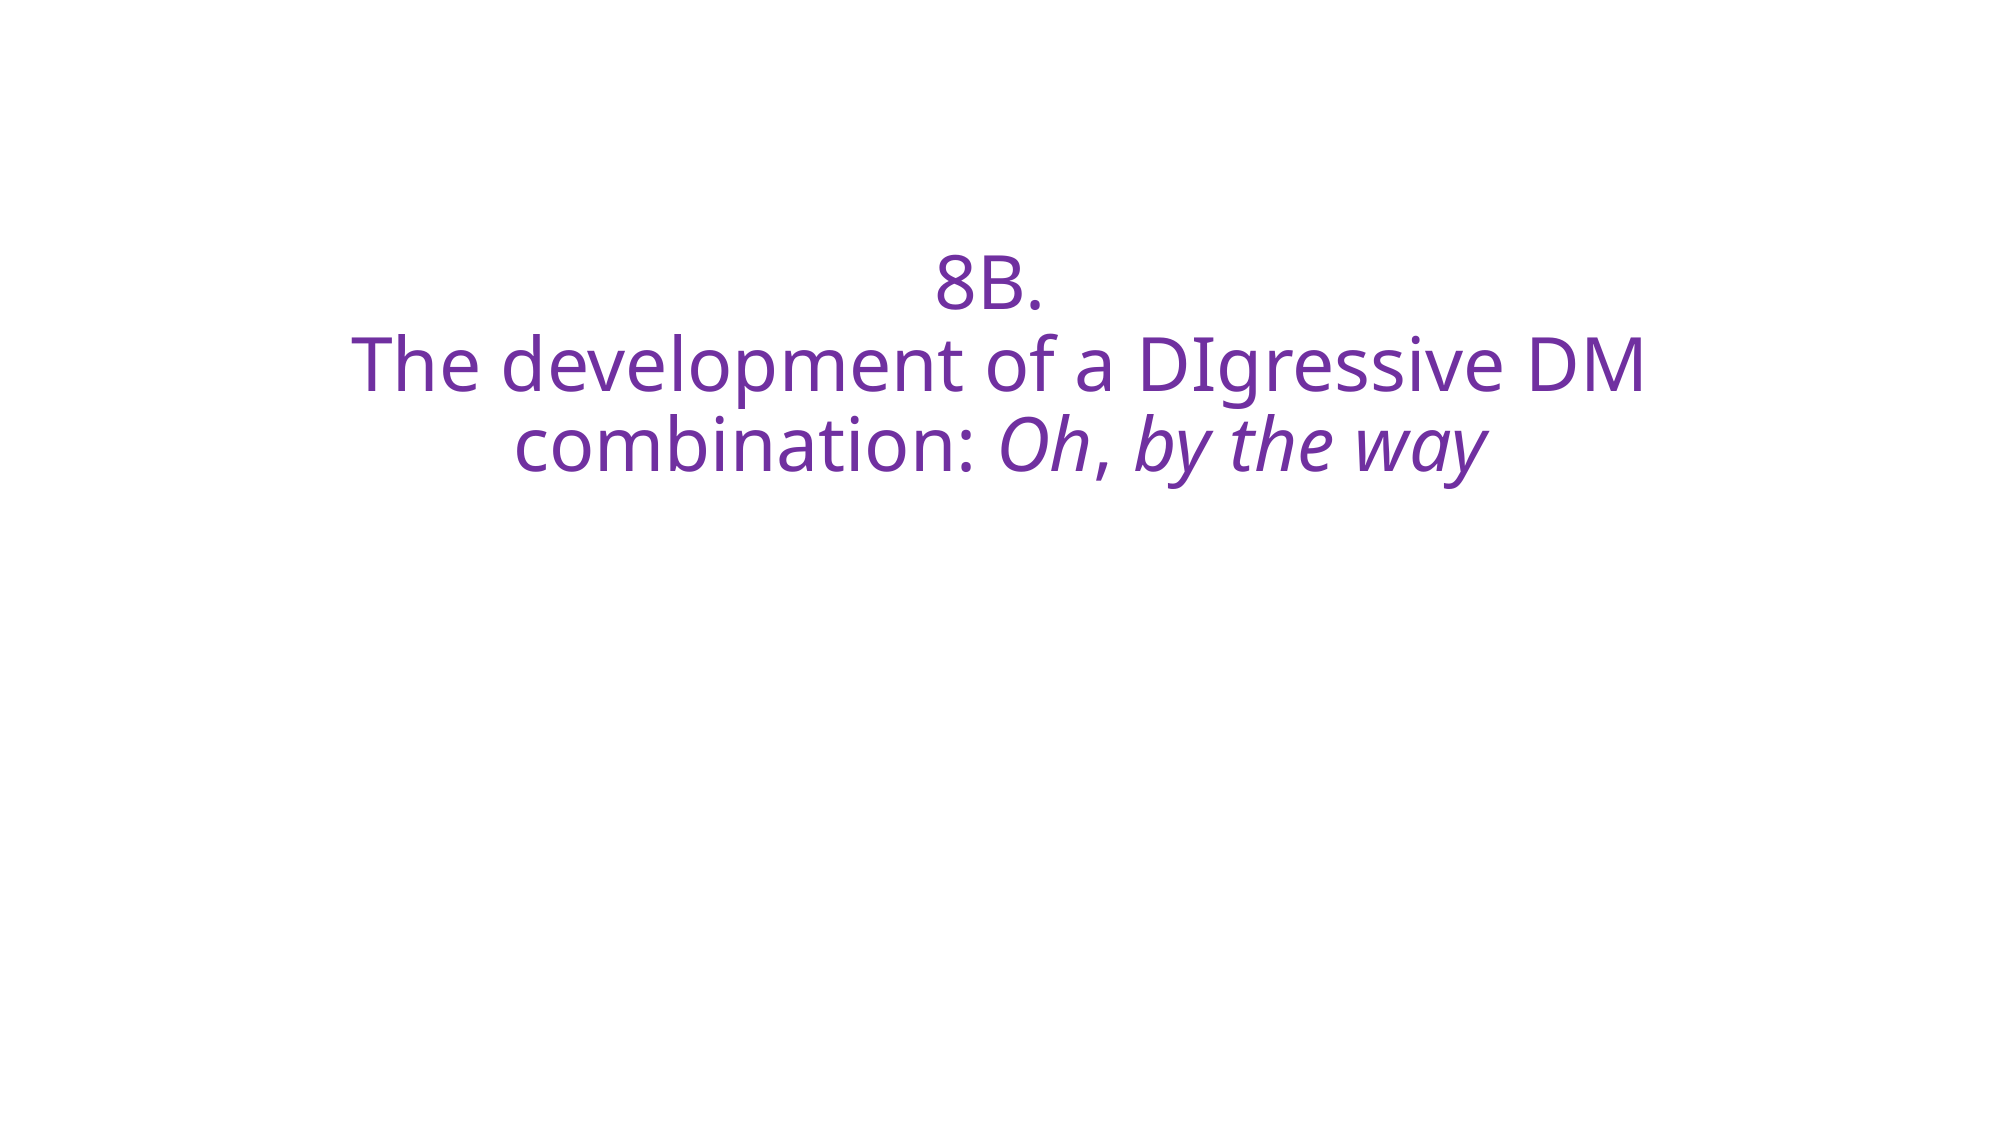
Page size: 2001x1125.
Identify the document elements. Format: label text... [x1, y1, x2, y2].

title 8B. The development of a DIgressive DM combination: Oh, by the way [249, 90, 1750, 576]
